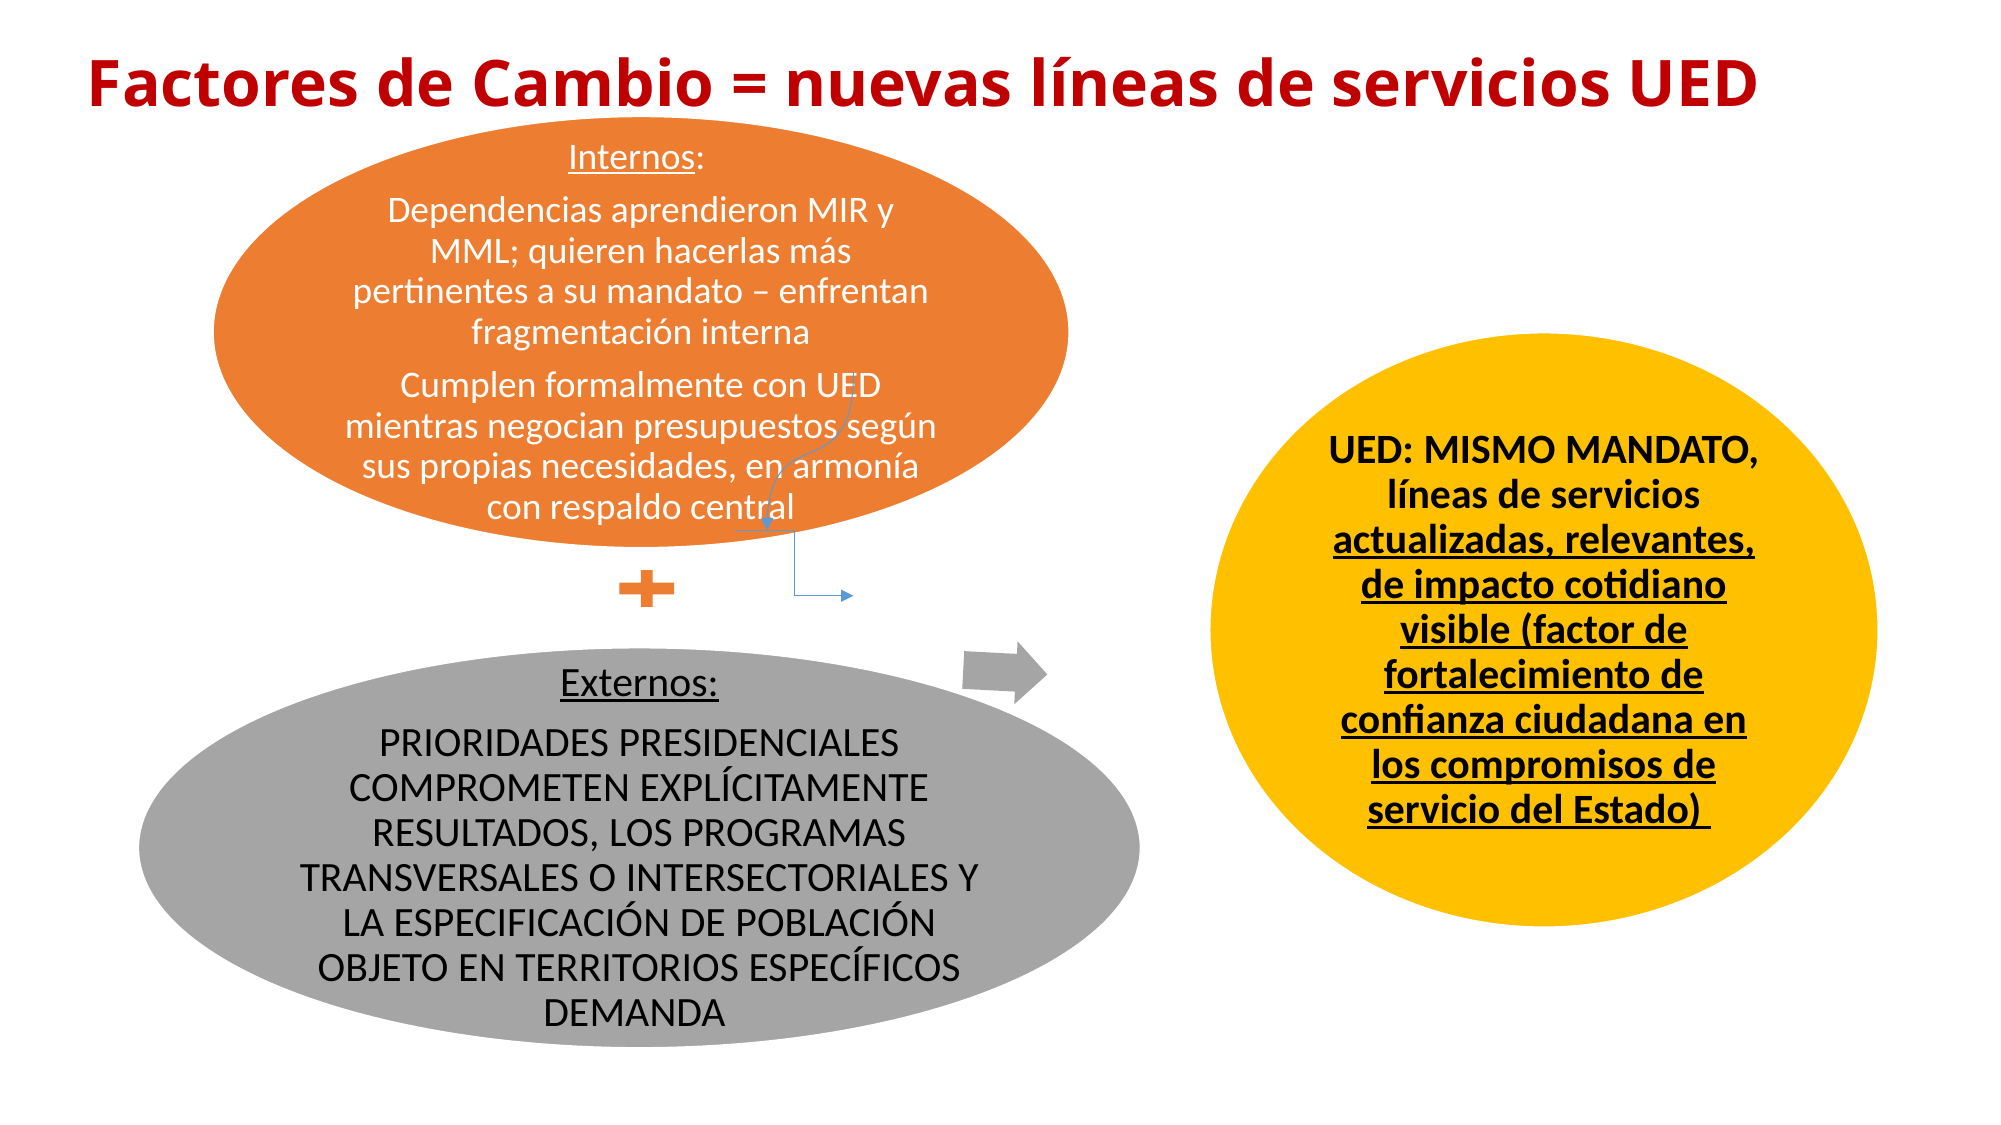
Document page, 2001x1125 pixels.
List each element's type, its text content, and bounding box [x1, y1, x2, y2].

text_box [730, 407, 890, 495]
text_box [735, 530, 854, 596]
title Factores de Cambio = nuevas líneas de servicios UED [71, 19, 1863, 146]
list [137, 90, 1912, 1096]
